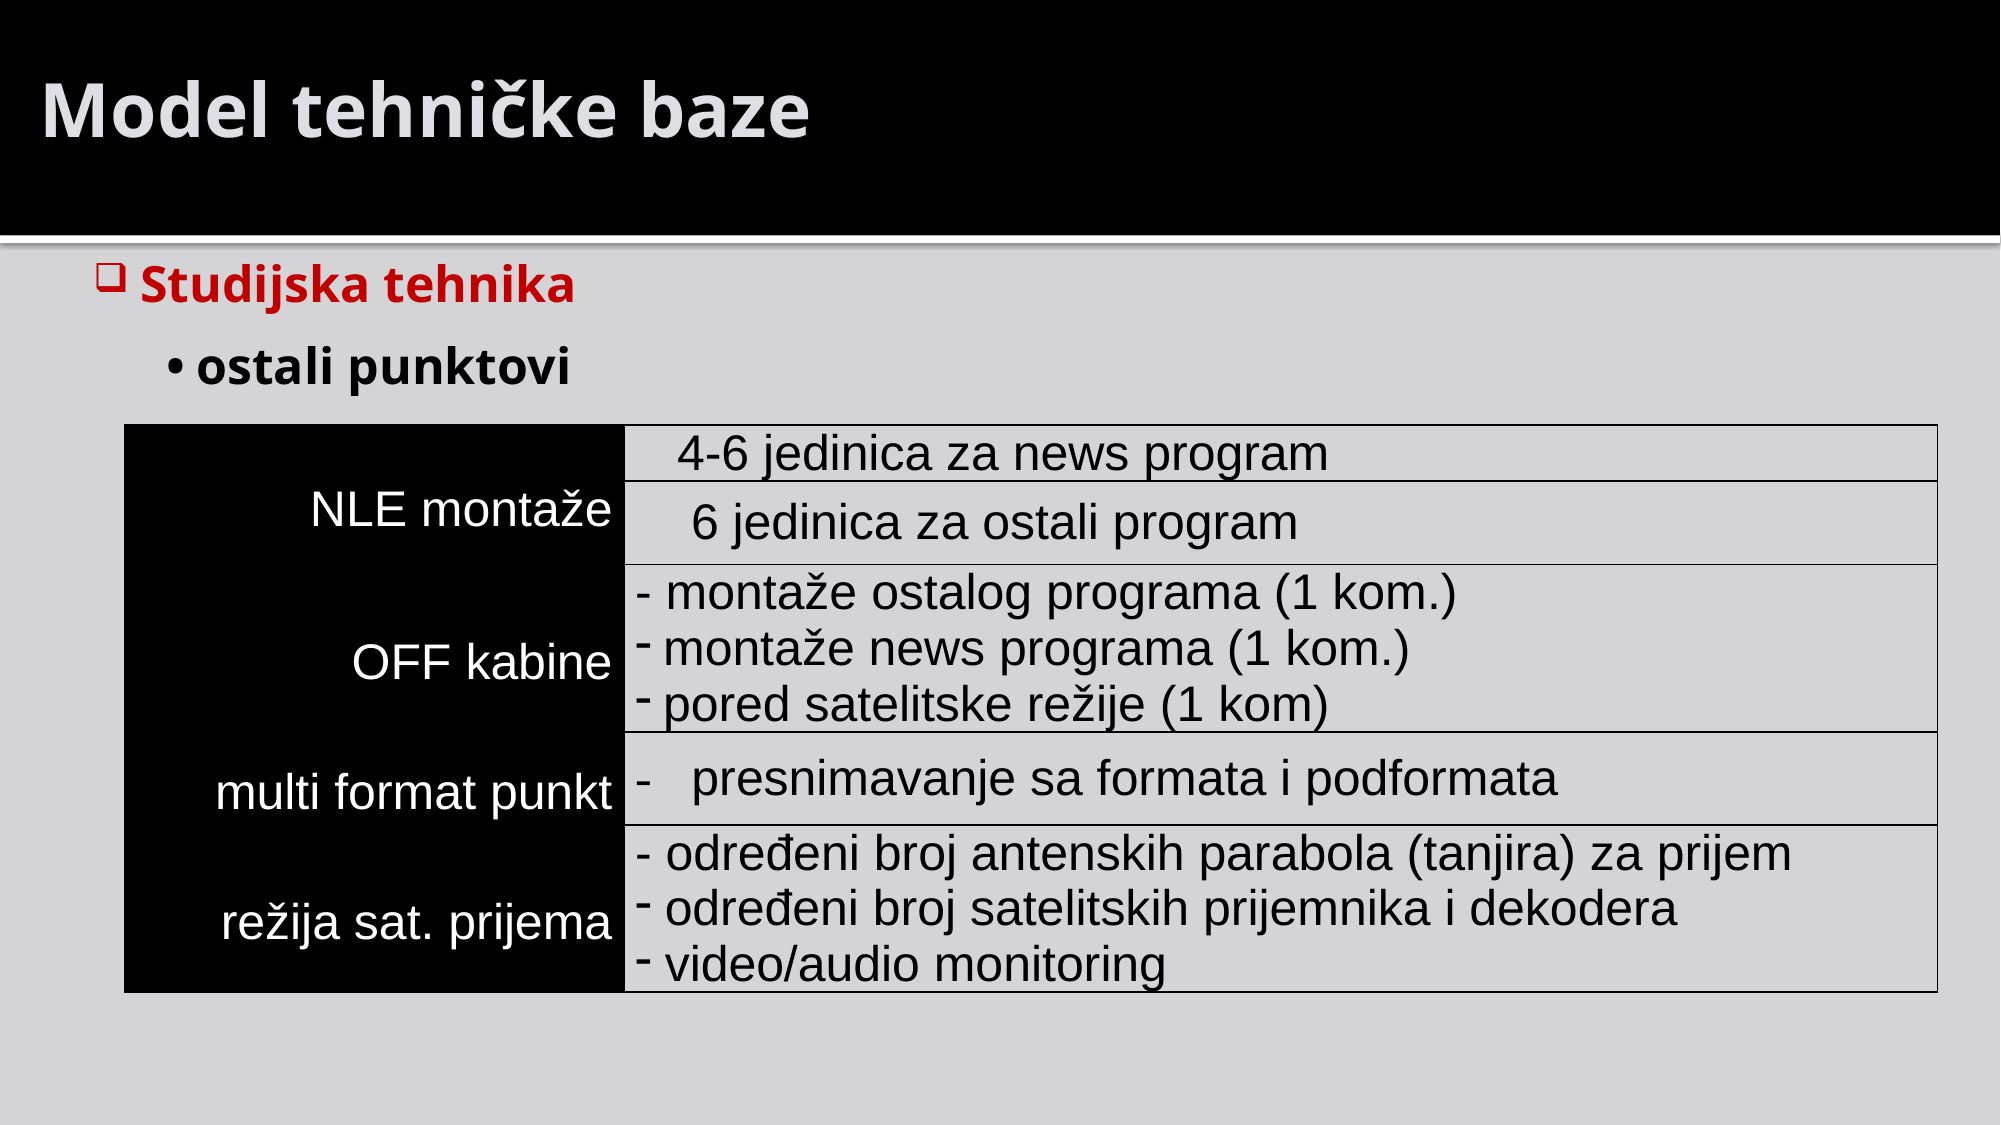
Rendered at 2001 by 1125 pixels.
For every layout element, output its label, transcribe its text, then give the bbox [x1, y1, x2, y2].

table_cell presnimavanje sa formata i podformata [625, 733, 1937, 824]
table_header 4-6 jedinica za news program [625, 426, 1937, 480]
text_box Model tehničke baze [24, 62, 1663, 200]
table_cell režija sat. prijema [126, 826, 623, 991]
table_cell OFF kabine [126, 565, 623, 731]
table_cell 6 jedinica za ostali program [625, 482, 1937, 564]
list Studijska tehnika • ostali punktovi [24, 237, 1963, 1125]
table_header NLE montaže [126, 426, 623, 564]
table_cell - određeni broj antenskih parabola (tanjira) za prijem određeni broj satelitskih prijemnika i dekodera video/audio monitoring [625, 826, 1937, 991]
table_cell - montaže ostalog programa (1 kom.) montaže news programa (1 kom.) pored satelitske režije (1 kom) [625, 565, 1937, 731]
table_cell multi format punkt [126, 733, 623, 824]
